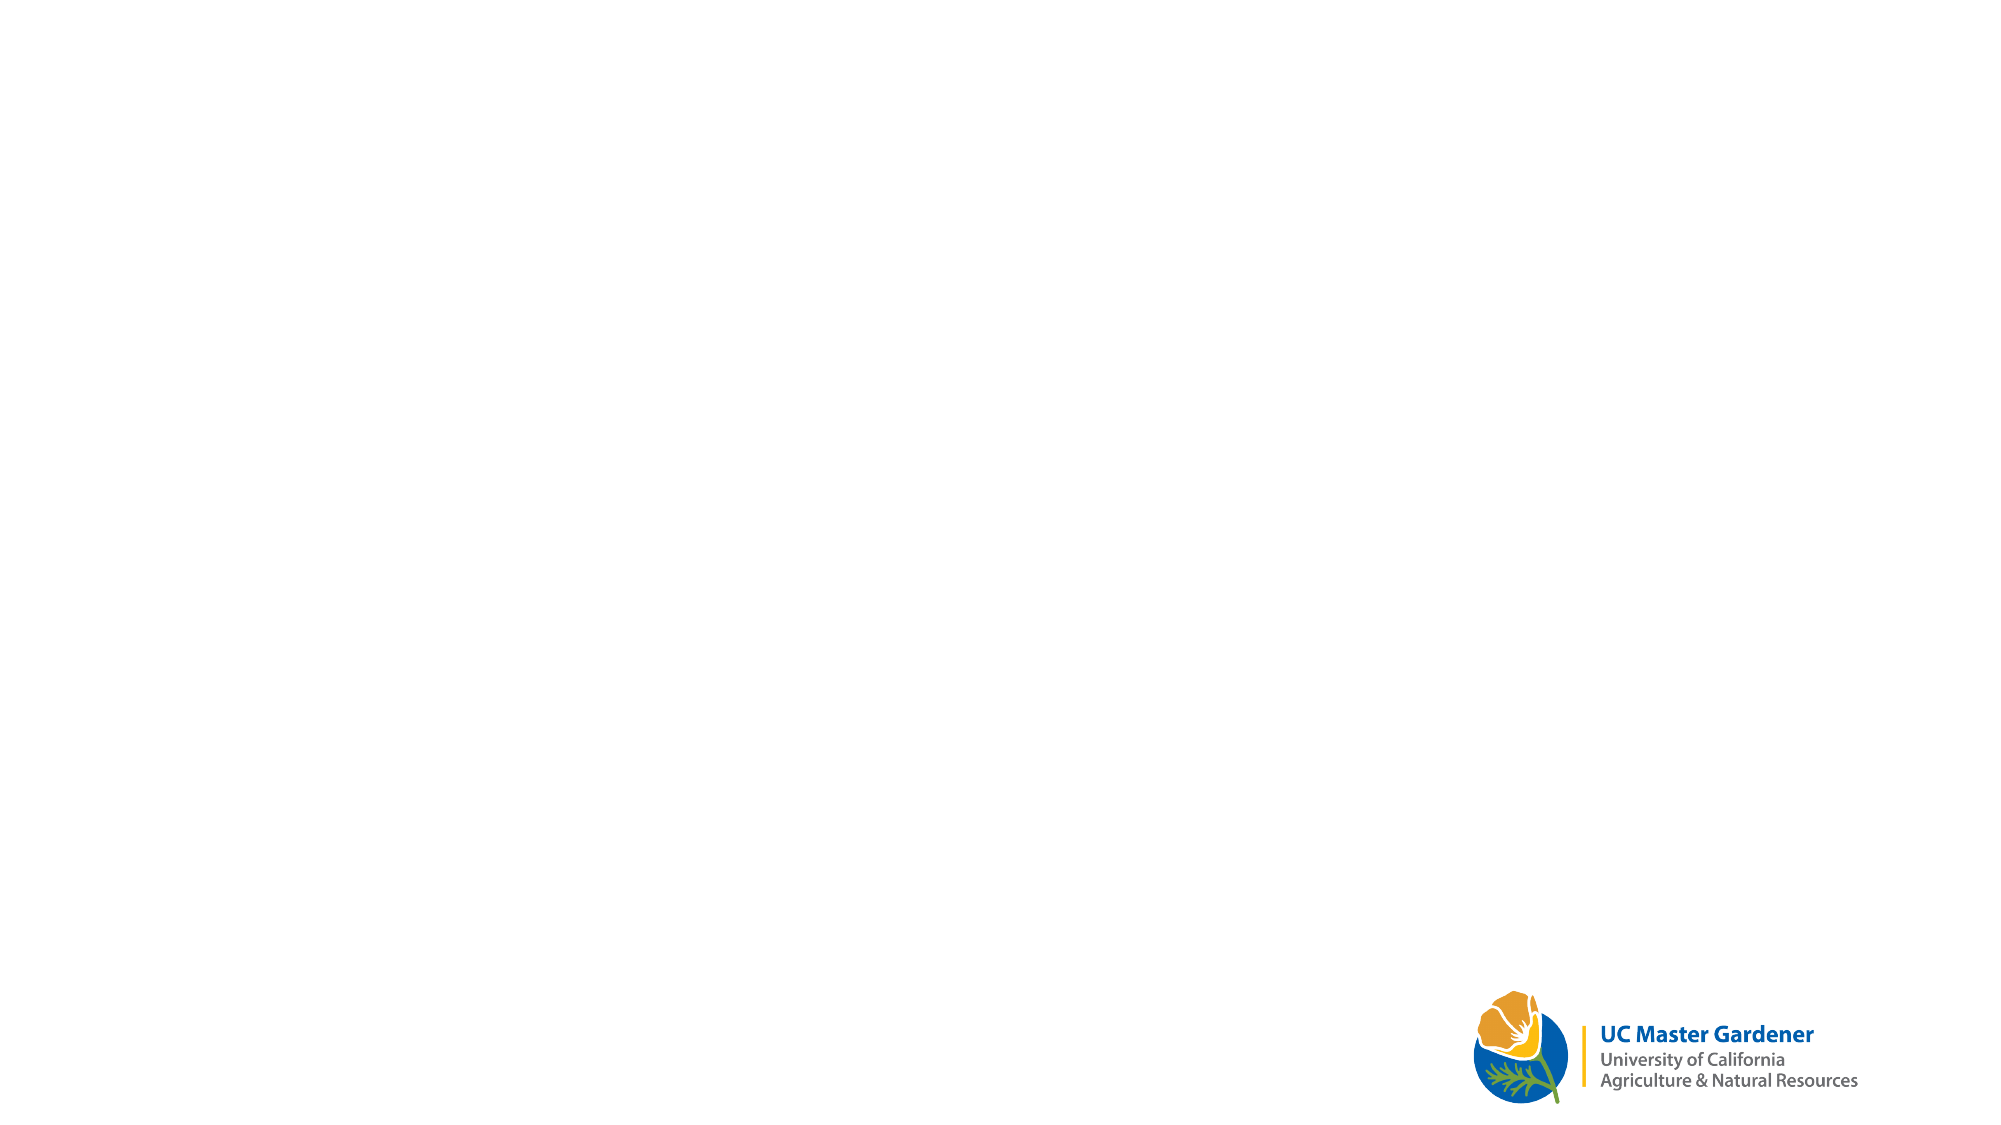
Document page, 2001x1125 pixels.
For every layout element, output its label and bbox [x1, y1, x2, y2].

picture [1127, 32, 1969, 1105]
